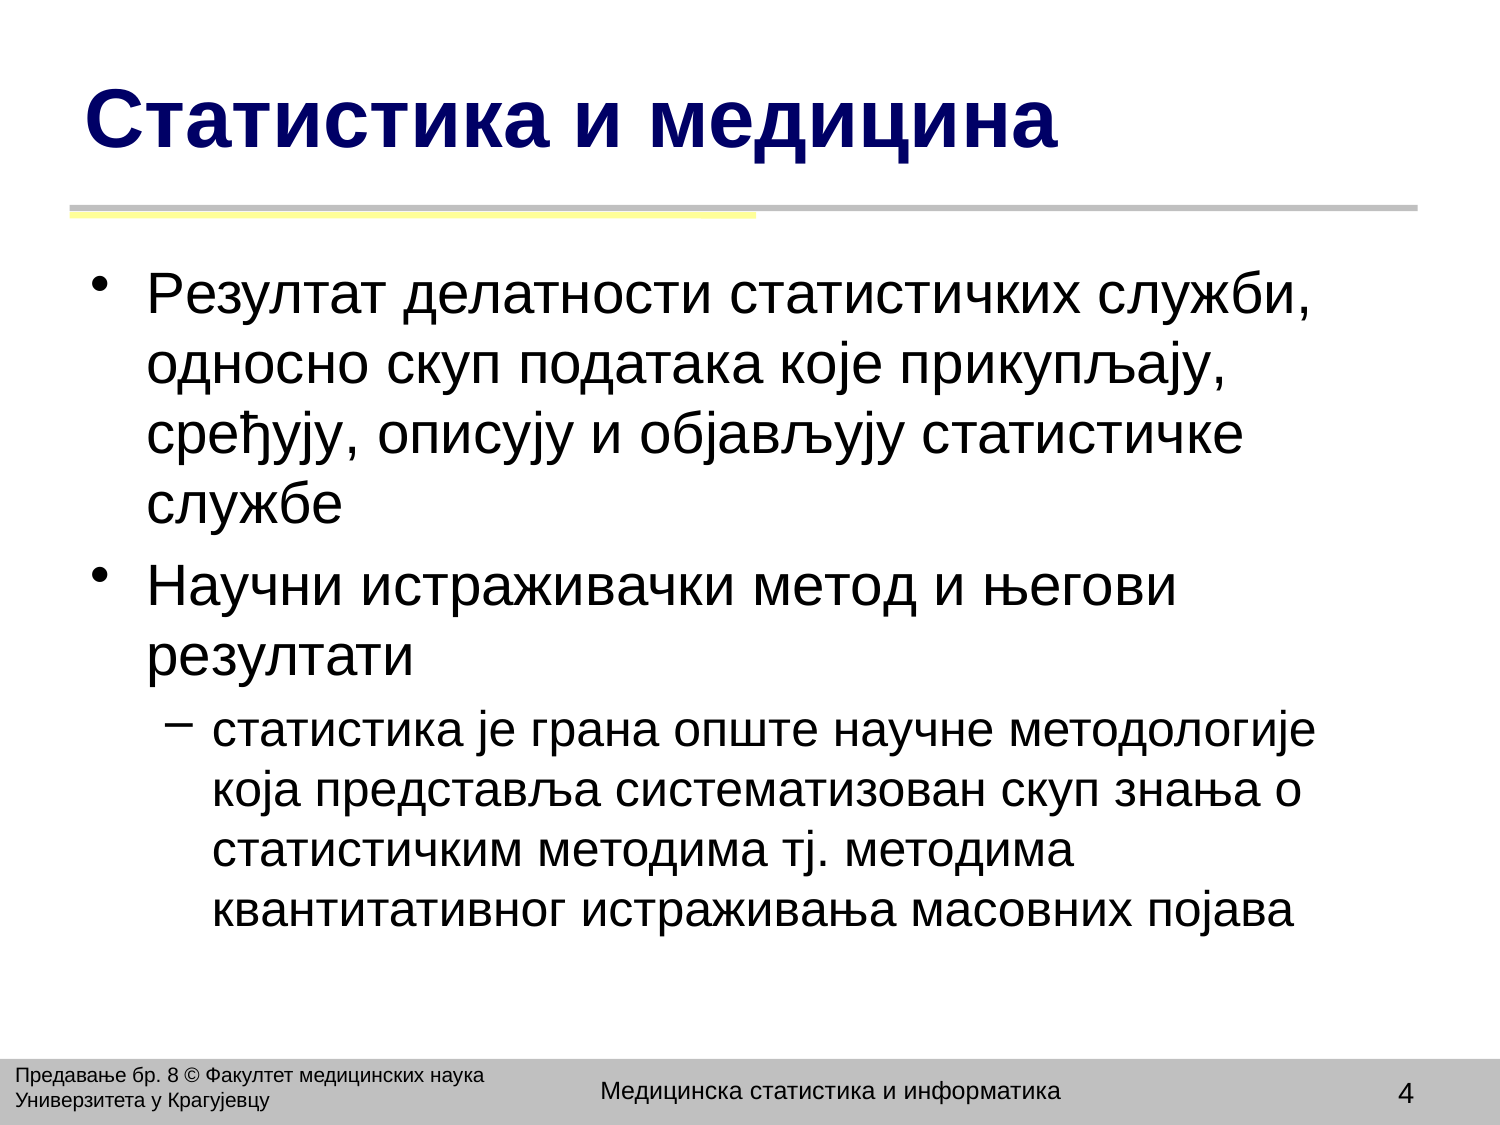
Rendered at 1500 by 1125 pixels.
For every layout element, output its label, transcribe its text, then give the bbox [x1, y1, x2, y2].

slide_number 4 [1164, 1066, 1430, 1125]
slide_number Предавање бр. 8 © Факултет медицинских наука Универзитета у Крагујевцу [0, 1053, 614, 1108]
list Резултат делатности статистичких служби, односно скуп података које прикупљају, сређују, описују и објављују статистичке службе Научни истраживачки метод и његови резултати статистика је грана опште научне методологије која представља систематизован скуп знања о статистичким методима тј. методима квантитативног истраживања масовних појава [74, 248, 1426, 1024]
title Статистика и медицина [69, 19, 1426, 208]
footer Медицинска статистика и информатика [512, 1066, 1151, 1125]
